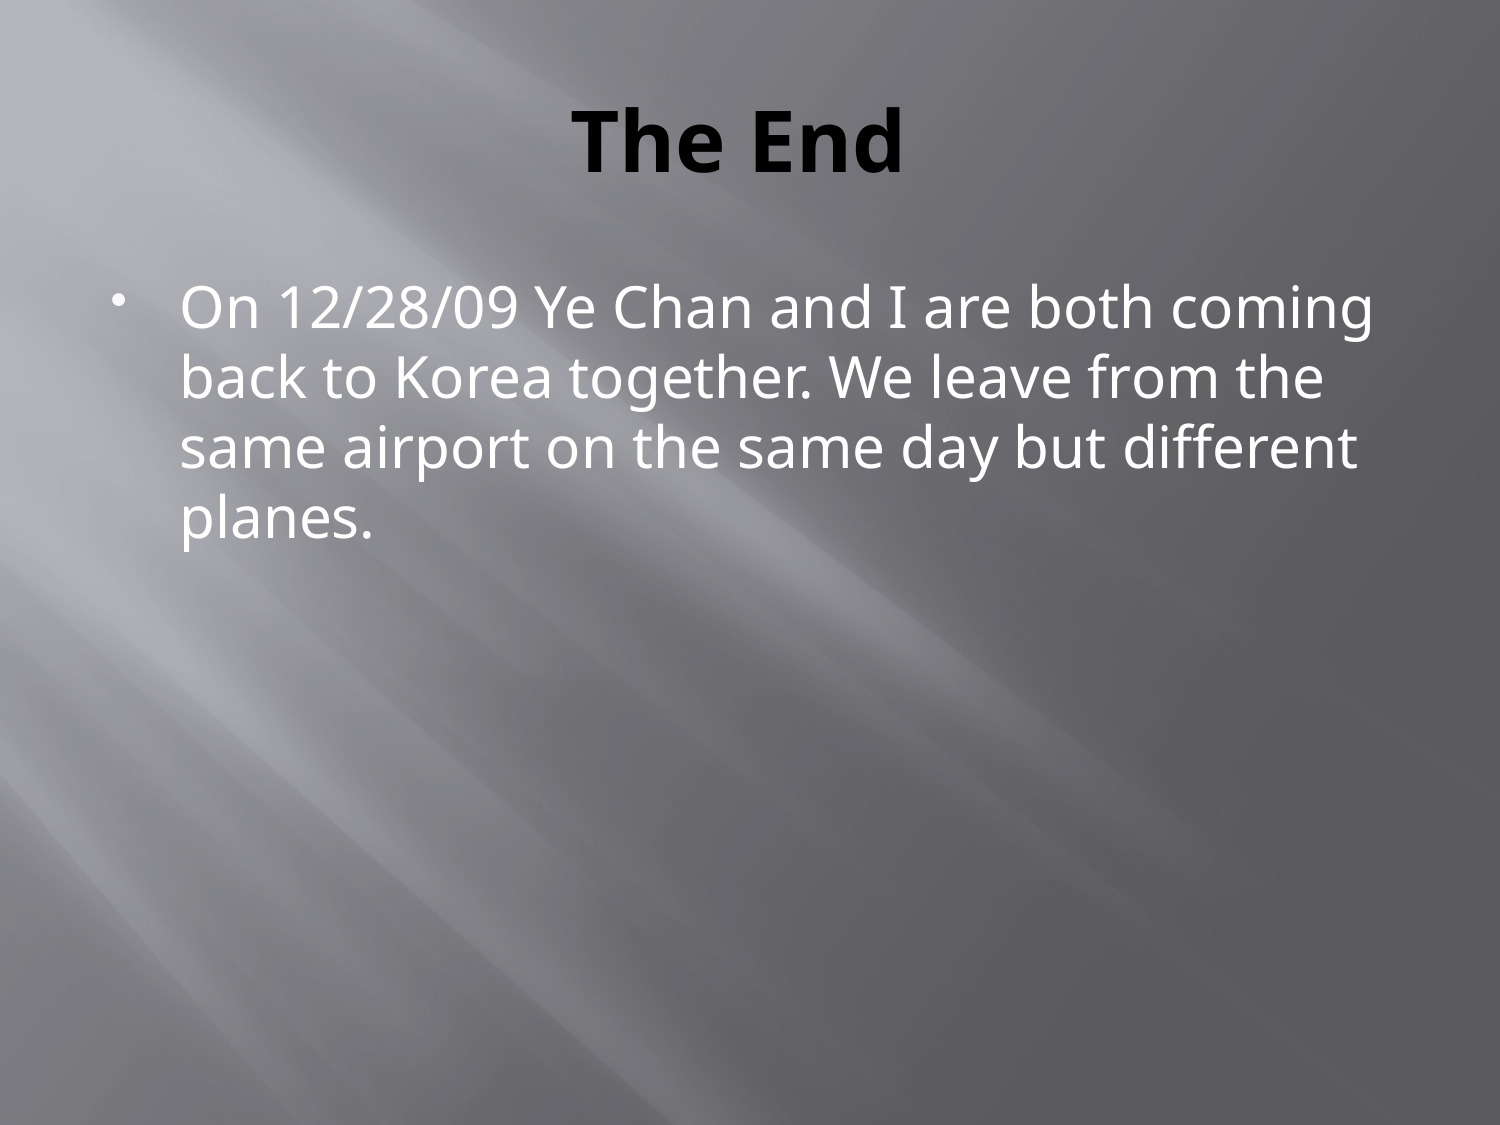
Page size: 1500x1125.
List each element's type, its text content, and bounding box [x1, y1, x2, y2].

title The End [75, 45, 1425, 233]
list On 12/28/09 Ye Chan and I are both coming back to Korea together. We leave from the same airport on the same day but different planes. [75, 262, 1425, 1035]
